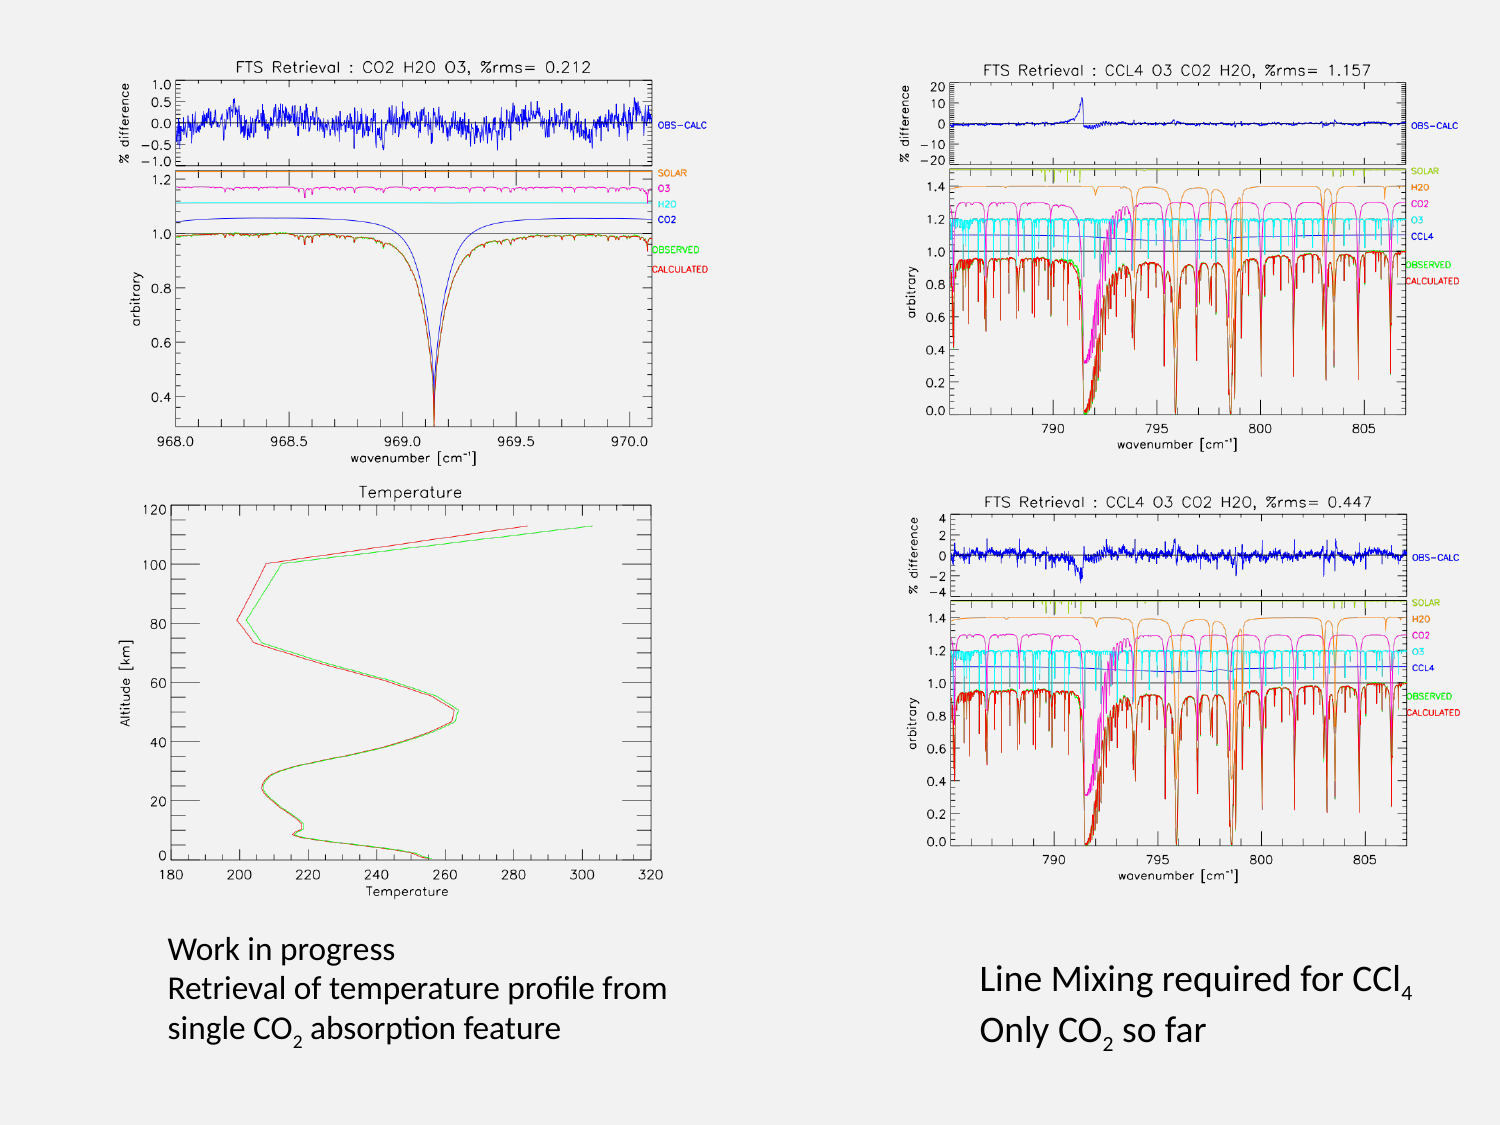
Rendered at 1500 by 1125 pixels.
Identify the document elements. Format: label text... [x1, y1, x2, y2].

text_box Line Mixing required for CCl4 Only CO2 so far [964, 985, 1428, 1064]
picture [44, 17, 760, 956]
text_box Work in progress Retrieval of temperature profile from single CO2 absorption feature [152, 963, 688, 1060]
picture [832, 23, 1500, 977]
